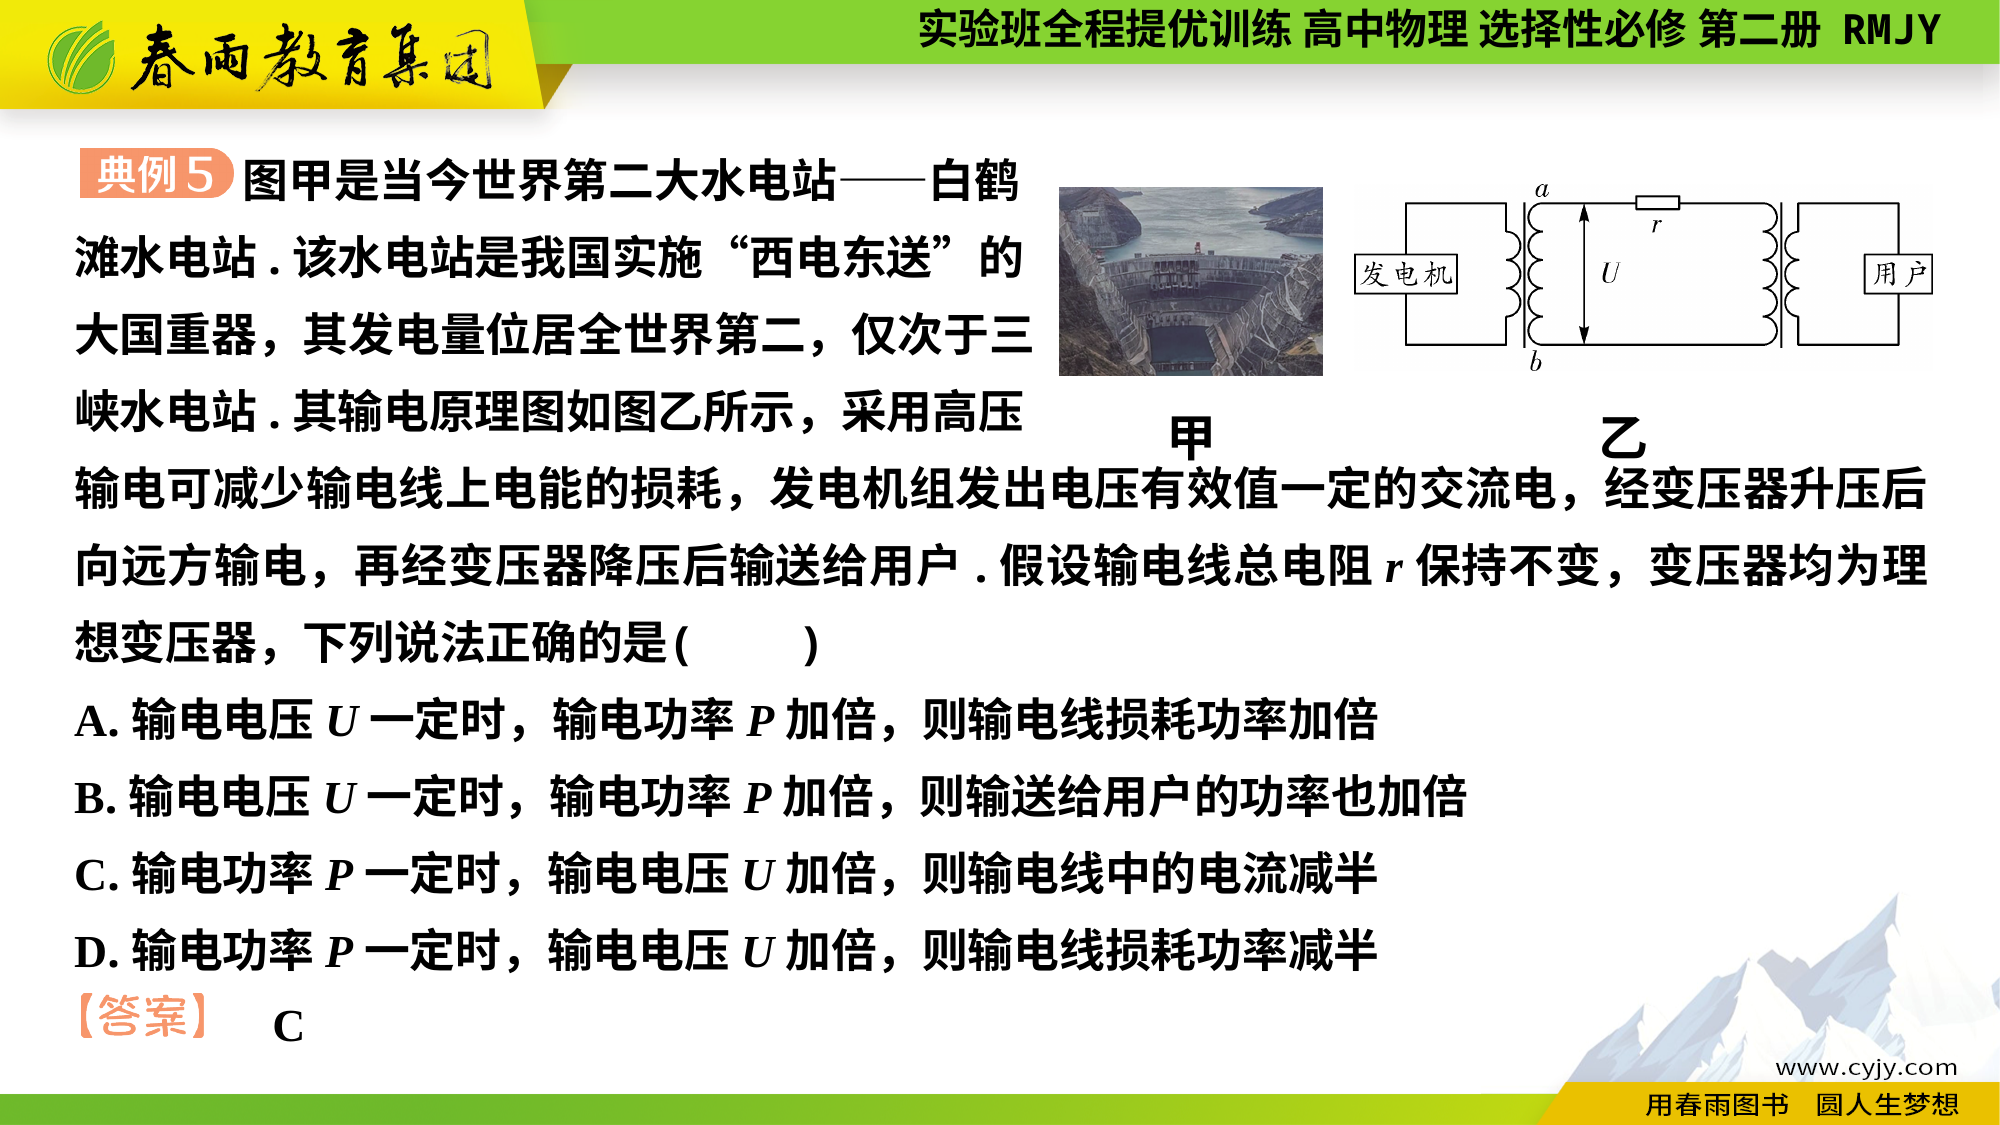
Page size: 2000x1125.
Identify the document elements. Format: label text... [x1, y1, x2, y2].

picture [0, 0, 2000, 1125]
text_box C [257, 961, 321, 1059]
text_box 甲 乙 [1151, 368, 1886, 474]
list 图甲是当今世界第二大水电站——白鹤 滩水电站.该水电站是我国实施“西电东送”的 大国重器，其发电量位居全世界第二，仅次于三 峡水电站.其输电原理图如图乙所示，采用高压 输电可减少输电线上电能的损耗，发电机组发出电压有效值一定的交流电，经变压器升压后向远方输电，再经变压器降压后输送给用户.假设输电线总电阻r保持不变，变压器均为理想变压器，下列说法正确的是 ( ) A.输电电压U一定时，输电功率P加倍，则输电线损耗功率加倍 B.输电电压U一定时，输电功率P加倍，则输送给用户的功率也加倍 C.输电功率P一定时，输电电压U加倍，则输电线中的电流减半 D.输电功率P一定时，输电电压U加倍，则输电线损耗功率减半 [59, 122, 1944, 993]
